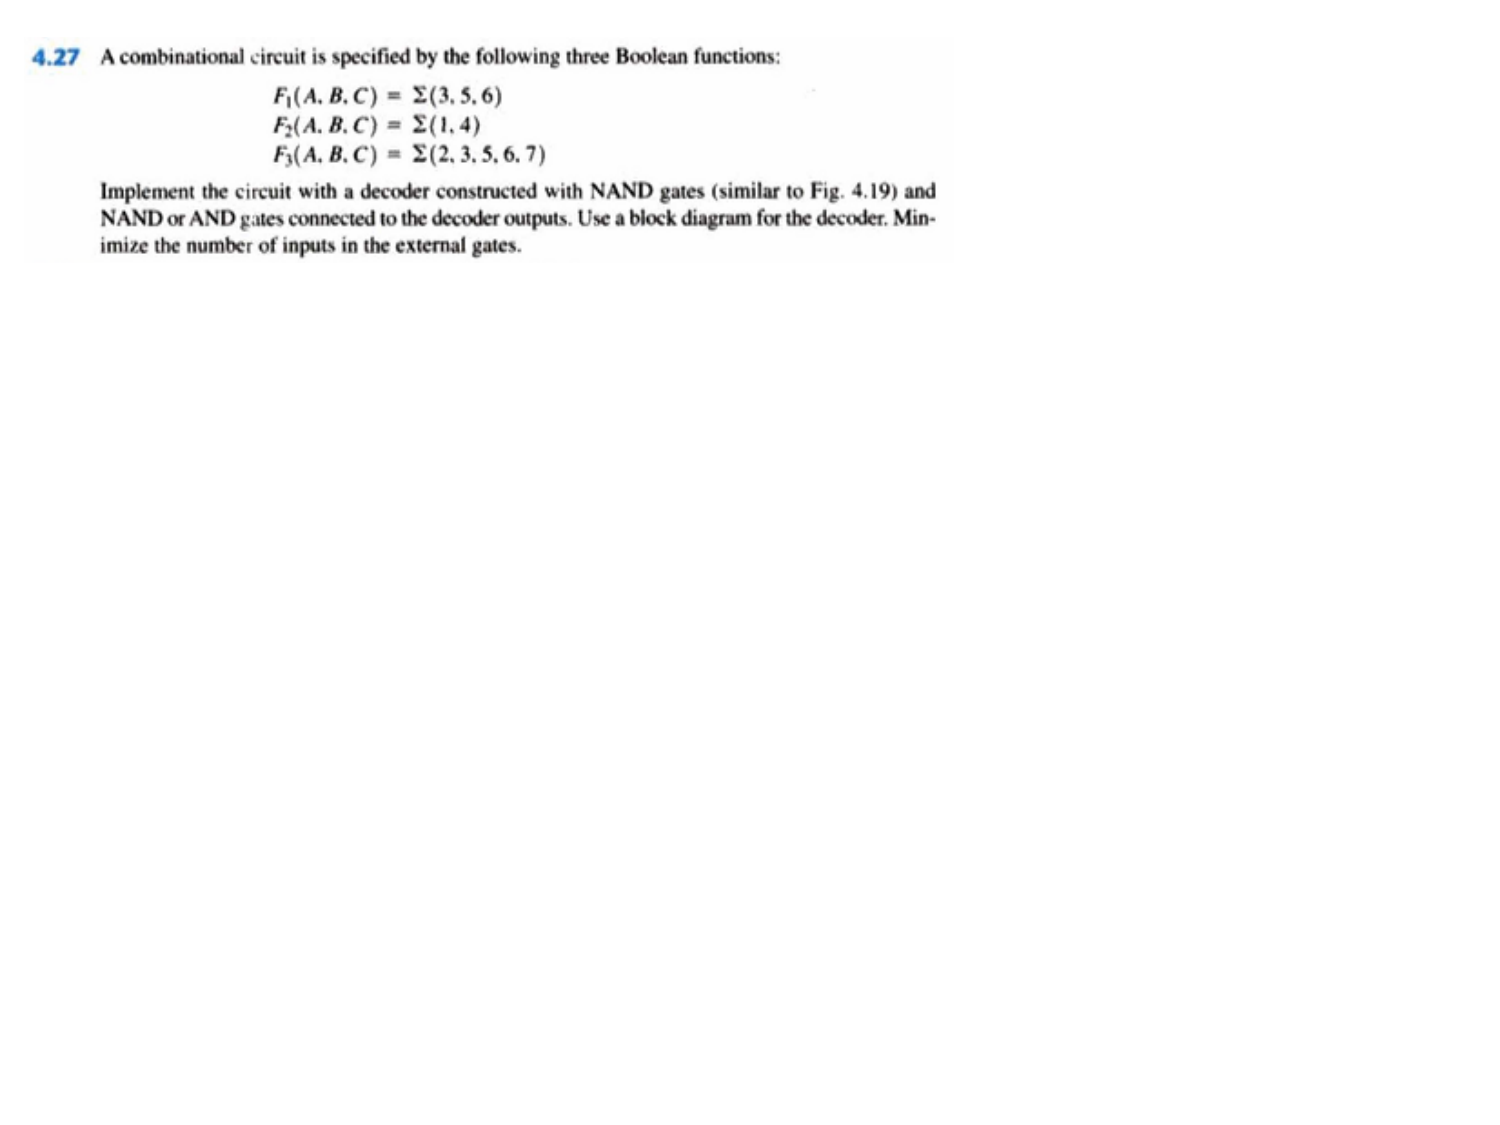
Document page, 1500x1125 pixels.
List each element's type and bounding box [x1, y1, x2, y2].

picture [24, 37, 955, 263]
